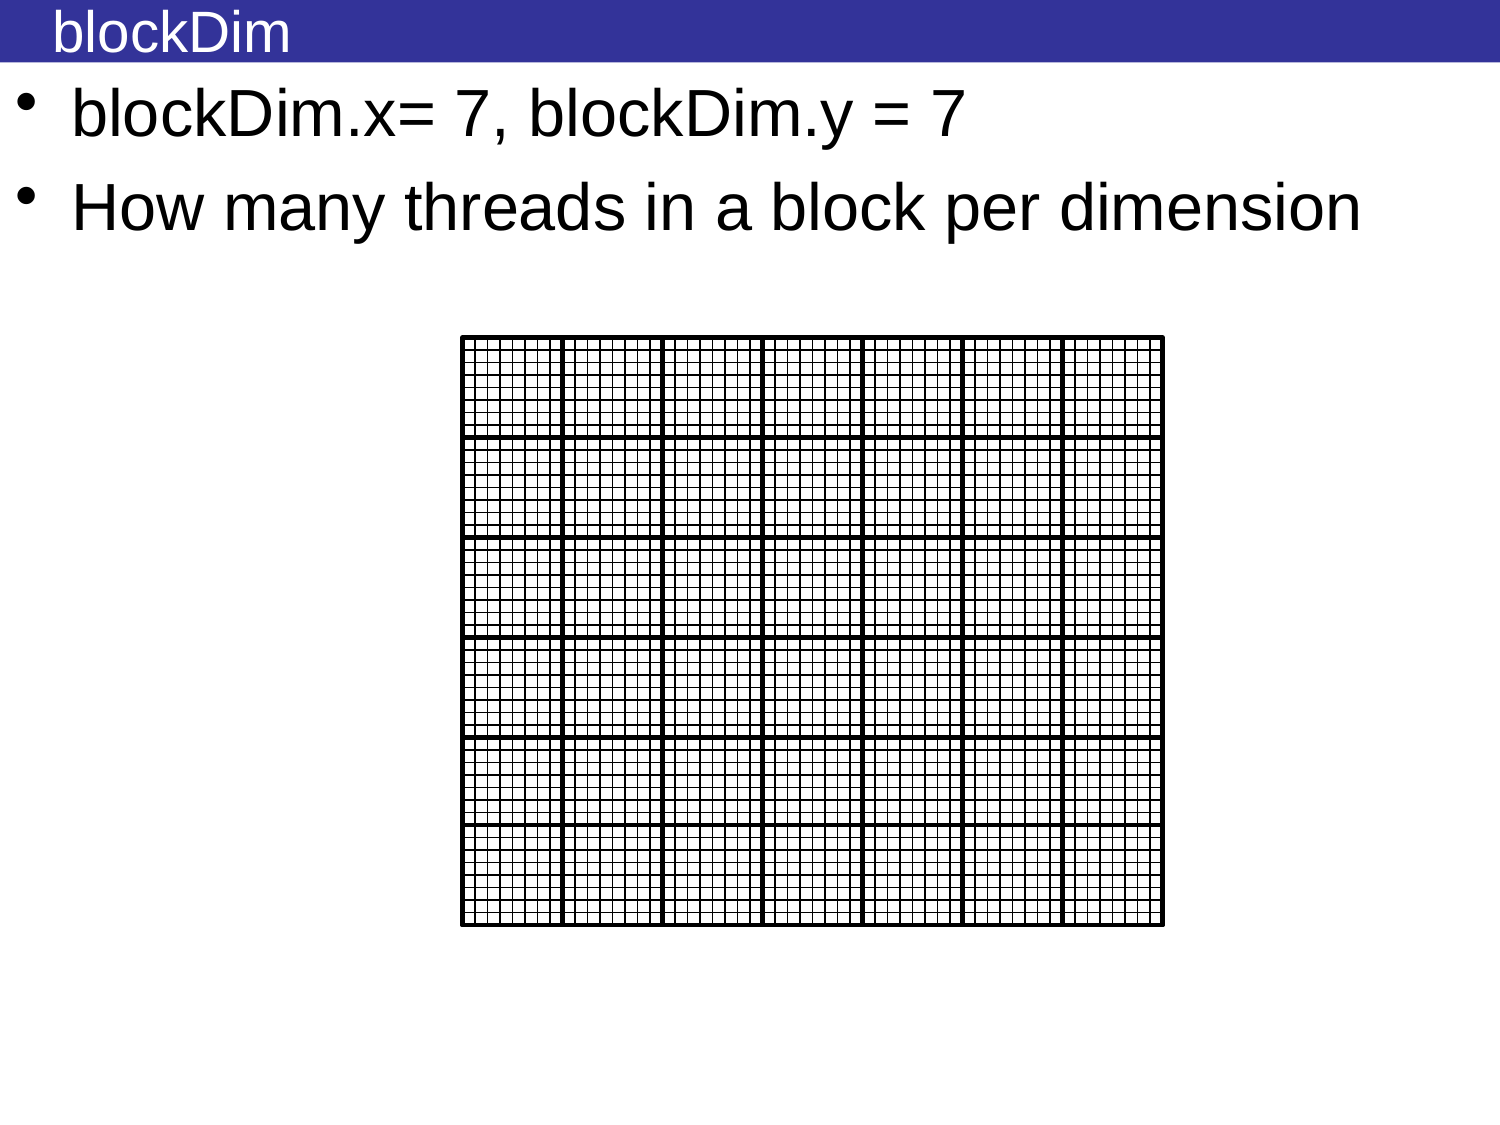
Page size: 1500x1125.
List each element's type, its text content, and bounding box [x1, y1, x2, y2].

title blockDim [37, 7, 1426, 51]
list blockDim.x= 7, blockDim.y = 7 How many threads in a block per dimension [0, 62, 1500, 1125]
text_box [462, 337, 1163, 926]
